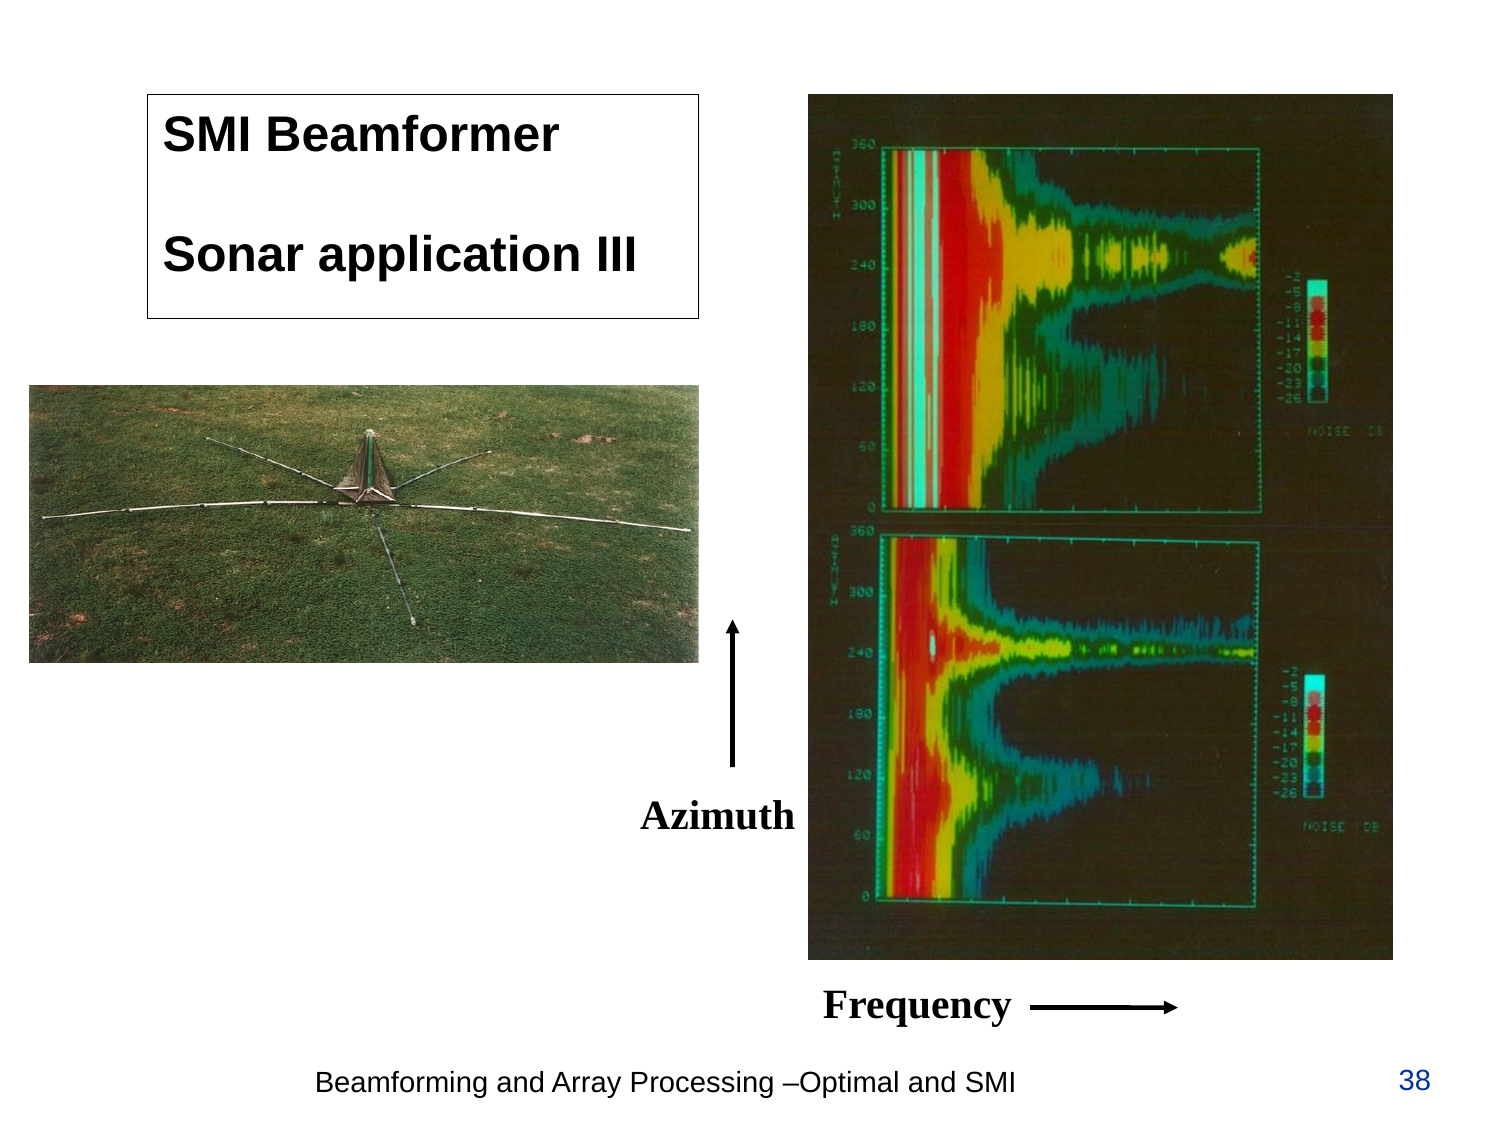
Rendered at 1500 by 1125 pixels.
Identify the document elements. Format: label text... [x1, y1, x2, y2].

title SMI Beamformer Sonar application III [147, 94, 623, 319]
picture [28, 385, 699, 663]
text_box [625, 93, 1393, 1047]
slide_number 38 [1207, 1055, 1447, 1102]
